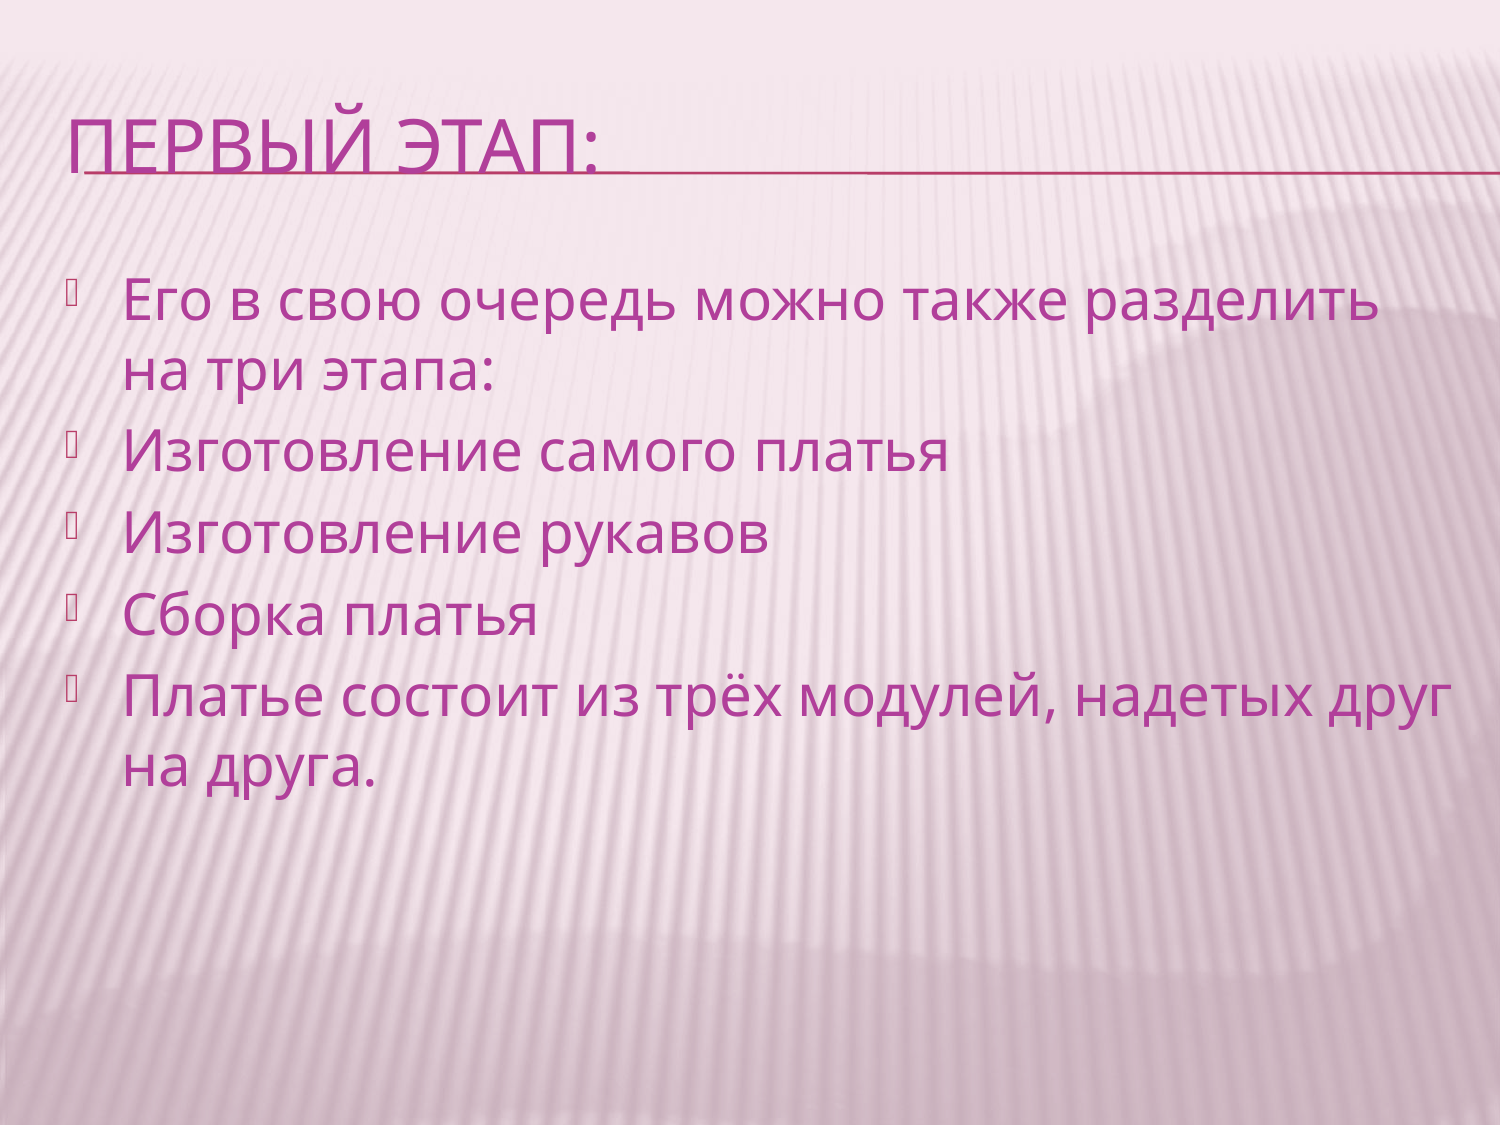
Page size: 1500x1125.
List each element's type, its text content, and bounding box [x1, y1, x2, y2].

list Его в свою очередь можно также разделить на три этапа: Изготовление самого платья Изготовление рукавов Сборка платья Платье состоит из трёх модулей, надетых друг на друга. [50, 254, 1475, 998]
title Первый этап: [50, 75, 1475, 213]
